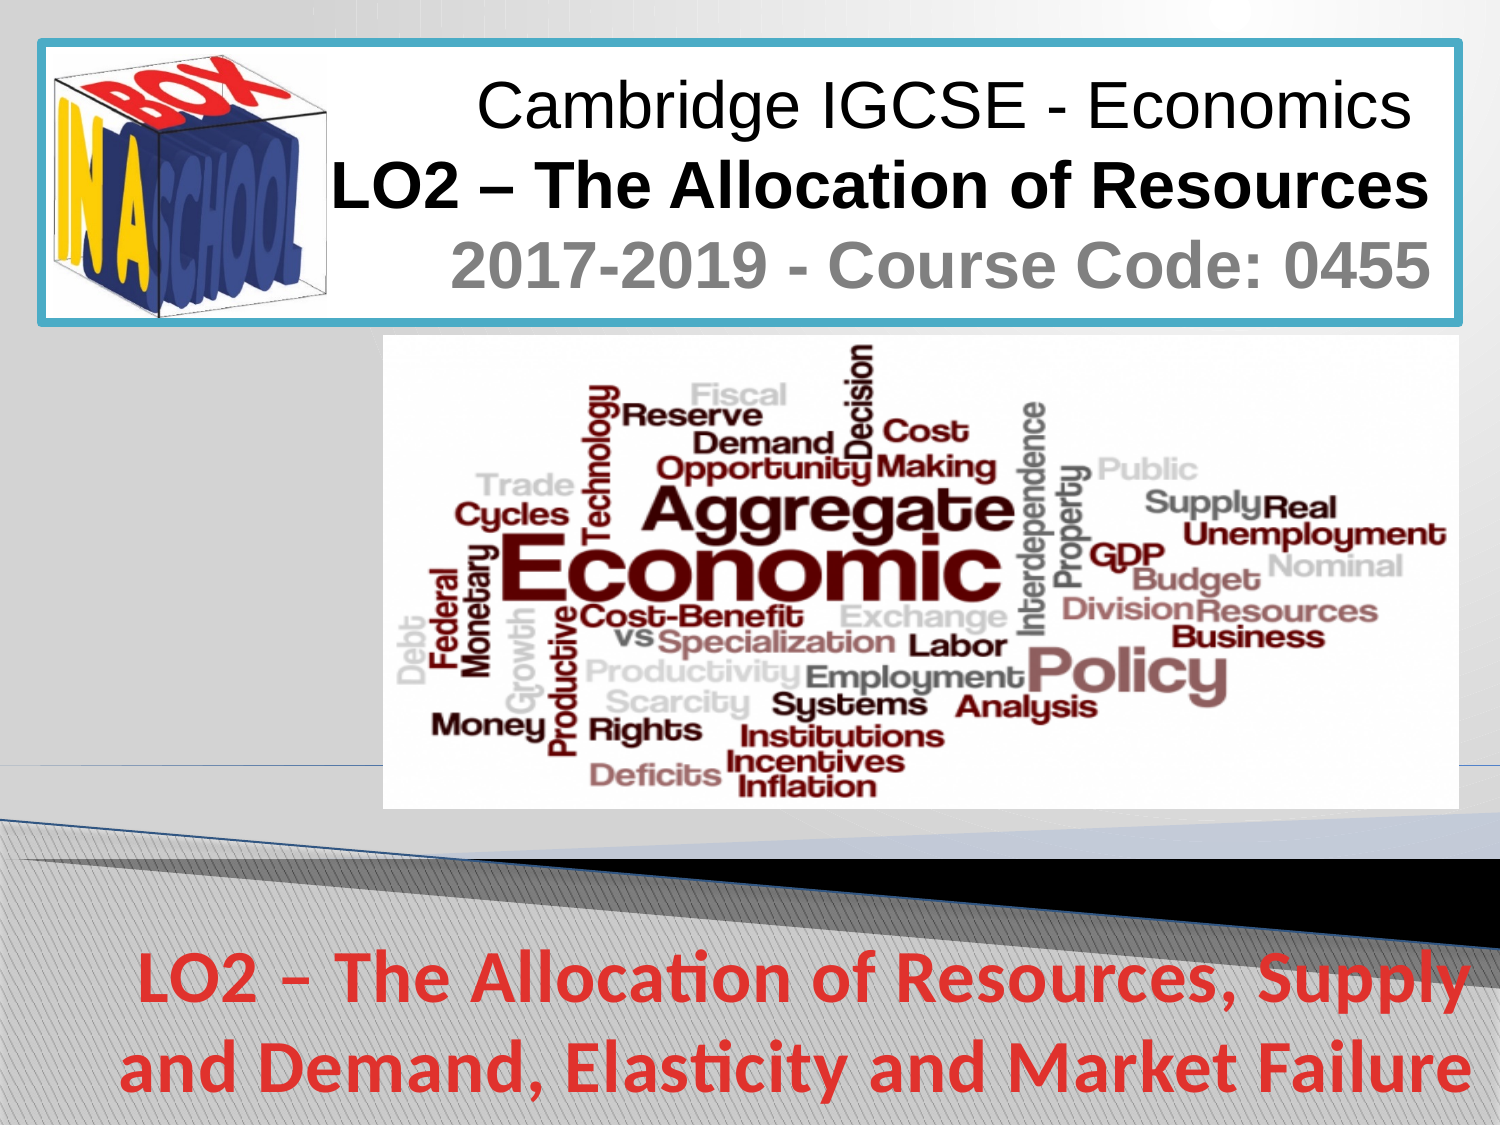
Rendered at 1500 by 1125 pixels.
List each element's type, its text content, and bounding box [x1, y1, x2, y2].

picture [52, 54, 327, 318]
picture [5, 859, 1136, 920]
picture [1495, 951, 1500, 989]
text_box Cambridge IGCSE - Economics LO2 – The Allocation of Resources 2017-2019 - Course Code: 0455 [327, 54, 1447, 310]
picture [383, 335, 1459, 809]
subtitle LO2 – The Allocation of Resources, Supply and Demand, Elasticity and Market Failure [17, 920, 1495, 1047]
text_box [37, 38, 1463, 327]
